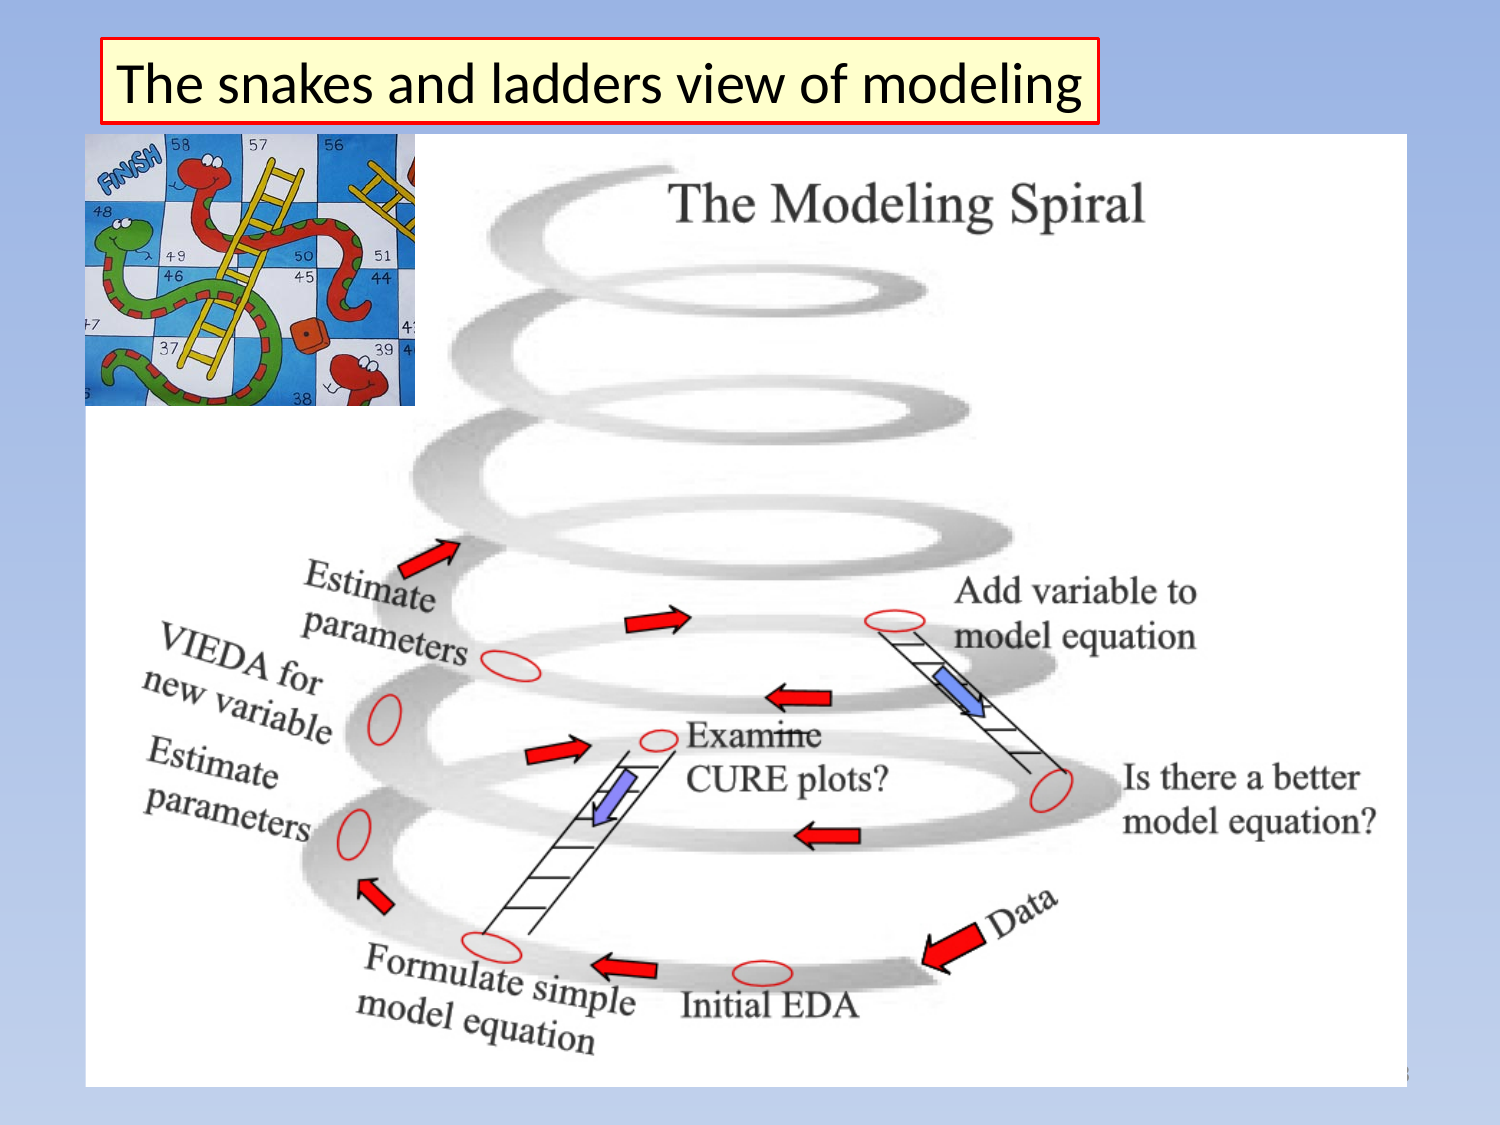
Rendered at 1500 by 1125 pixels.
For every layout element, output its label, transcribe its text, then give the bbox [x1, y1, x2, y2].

slide_number 3 [1074, 1042, 1425, 1103]
text_box The snakes and ladders view of modeling [101, 38, 1099, 124]
picture [85, 134, 1408, 1087]
